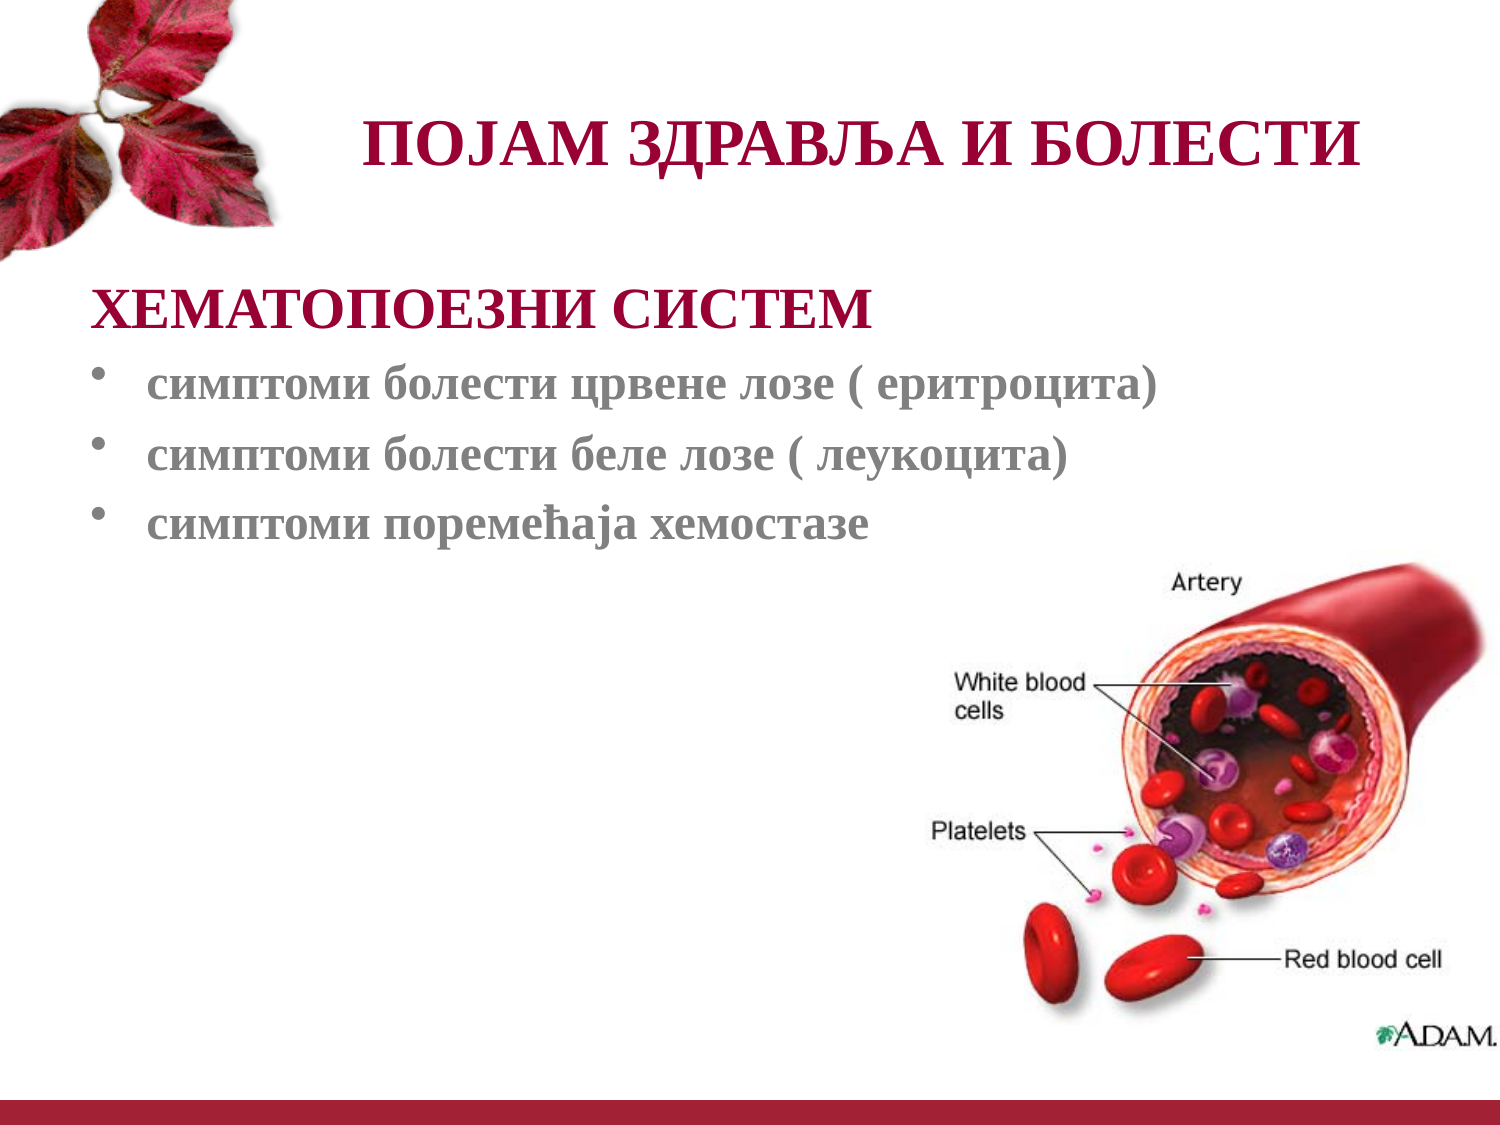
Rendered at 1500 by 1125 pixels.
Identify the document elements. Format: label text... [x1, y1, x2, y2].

list ХЕМАТОПОЕЗНИ СИСТЕМ симптоми болести црвене лозе ( еритроцита) симптоми болести беле лозе ( леукоцита) симптоми поремећаја хемостазе [74, 262, 1426, 1006]
picture [0, 0, 295, 273]
picture [874, 550, 1500, 1052]
title ПОЈАМ ЗДРАВЉА И БОЛЕСТИ [289, 44, 1436, 233]
